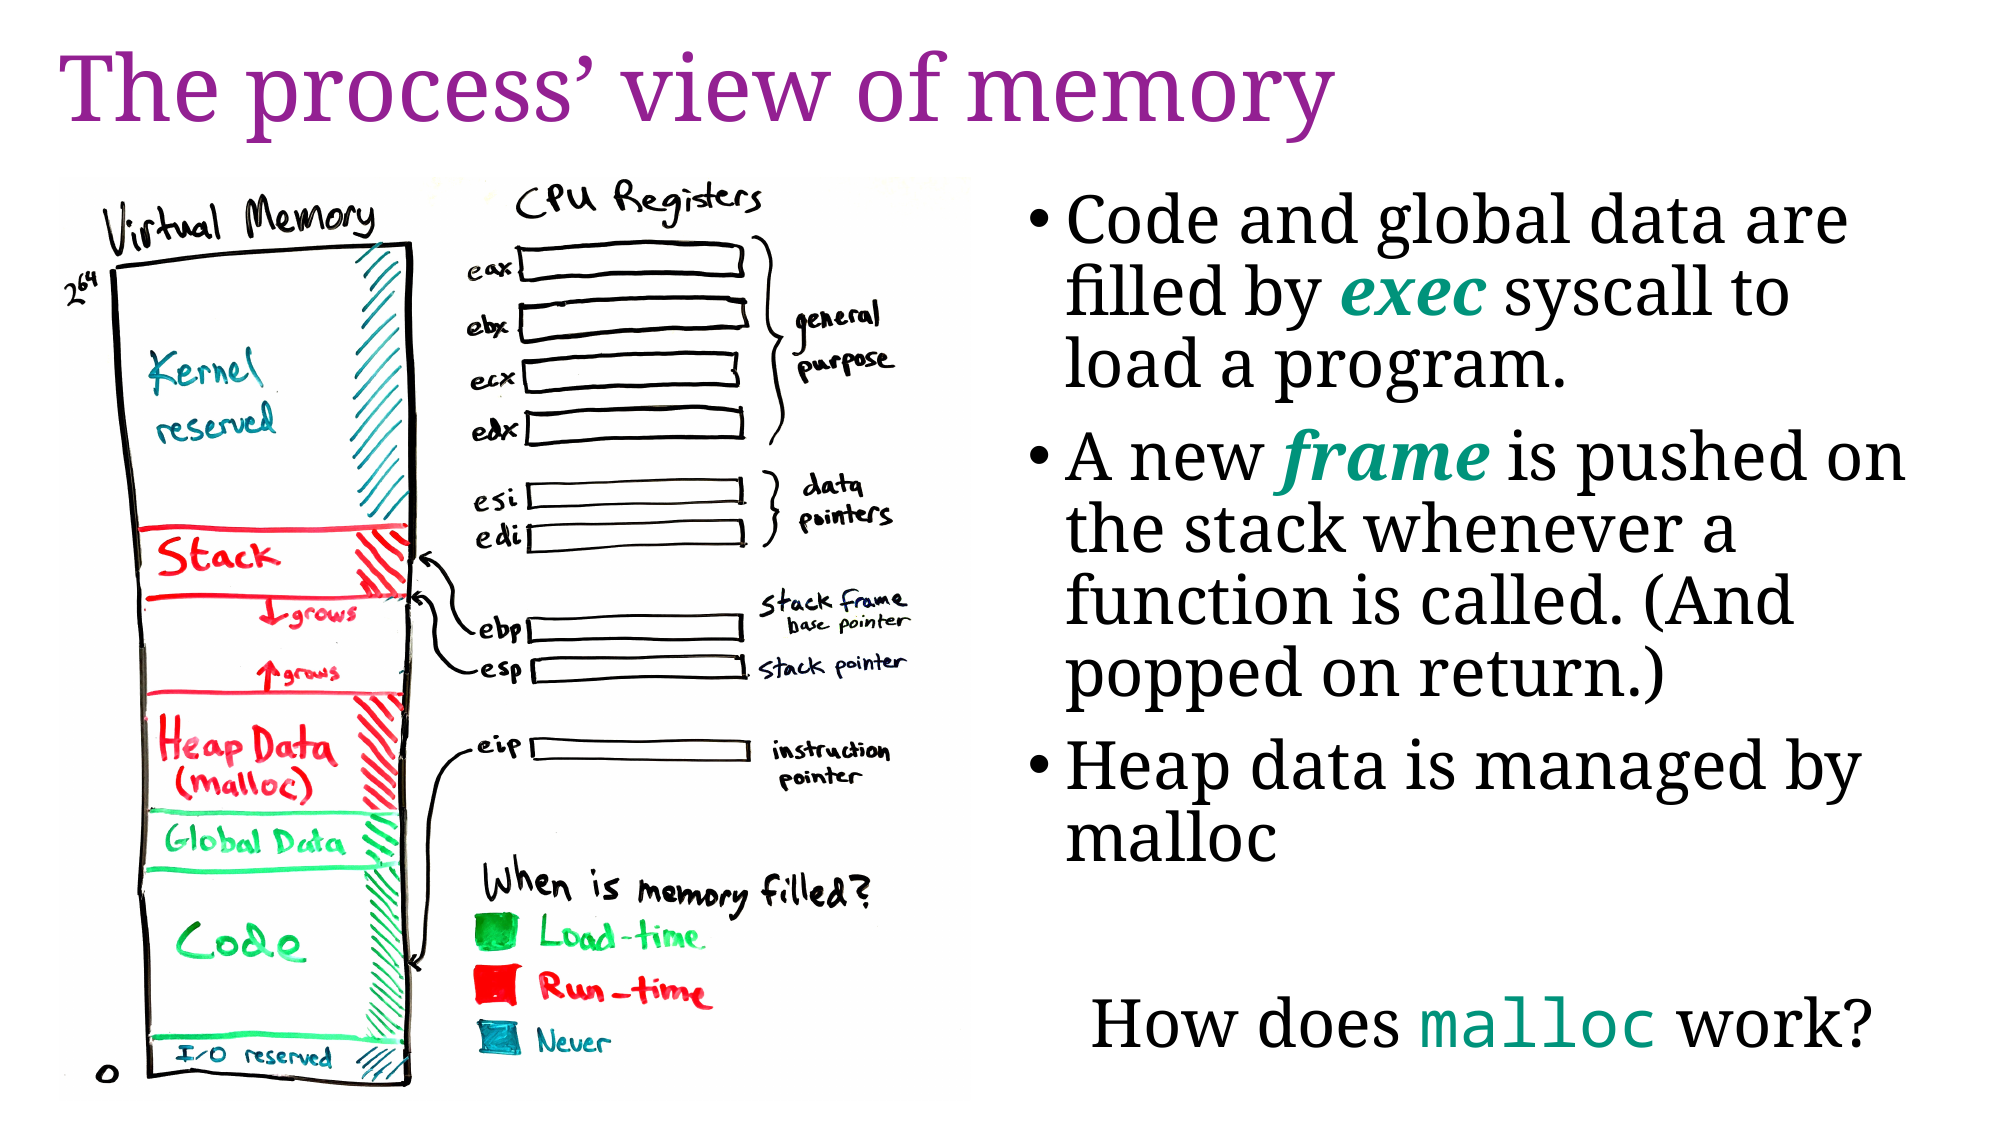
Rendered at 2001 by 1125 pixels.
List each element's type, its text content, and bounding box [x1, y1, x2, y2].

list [59, 177, 971, 1101]
title The process’ view of memory [43, 25, 1953, 158]
list Code and global data are filled by exec syscall to load a program. A new frame is pushed on the stack whenever a function is called. (And popped on return.) Heap data is managed by malloc How does malloc work? [1012, 177, 1953, 1101]
